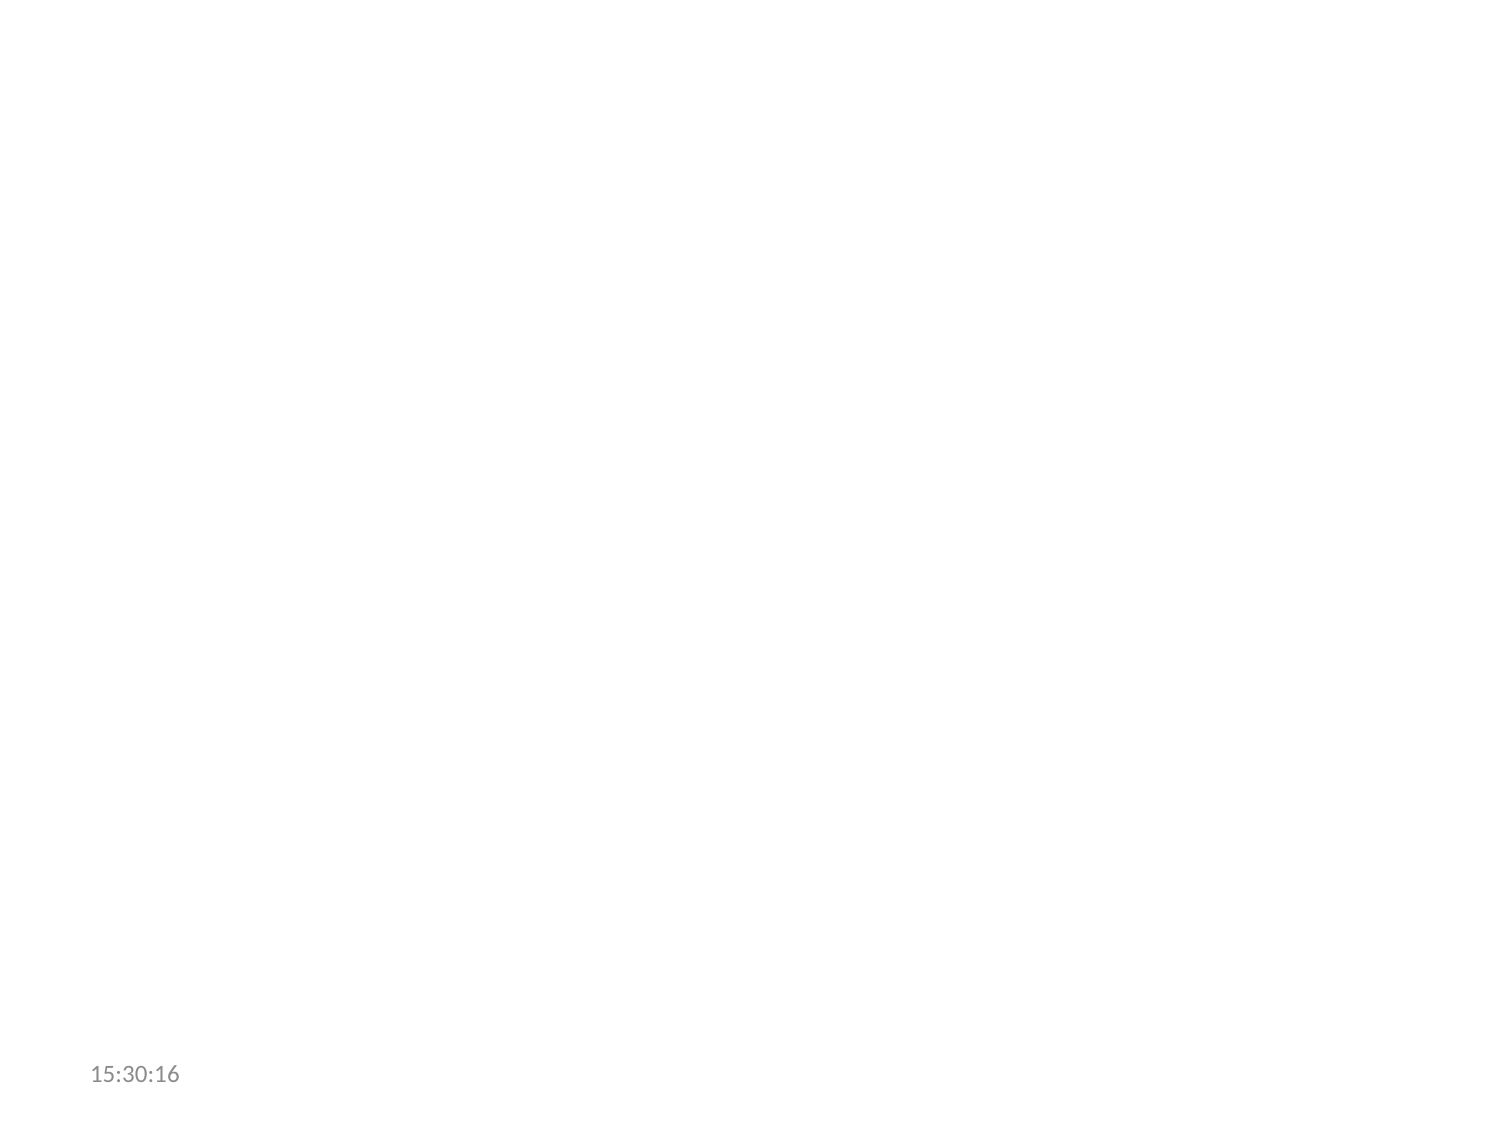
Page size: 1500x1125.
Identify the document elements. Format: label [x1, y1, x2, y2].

slide_number [75, 1042, 425, 1103]
